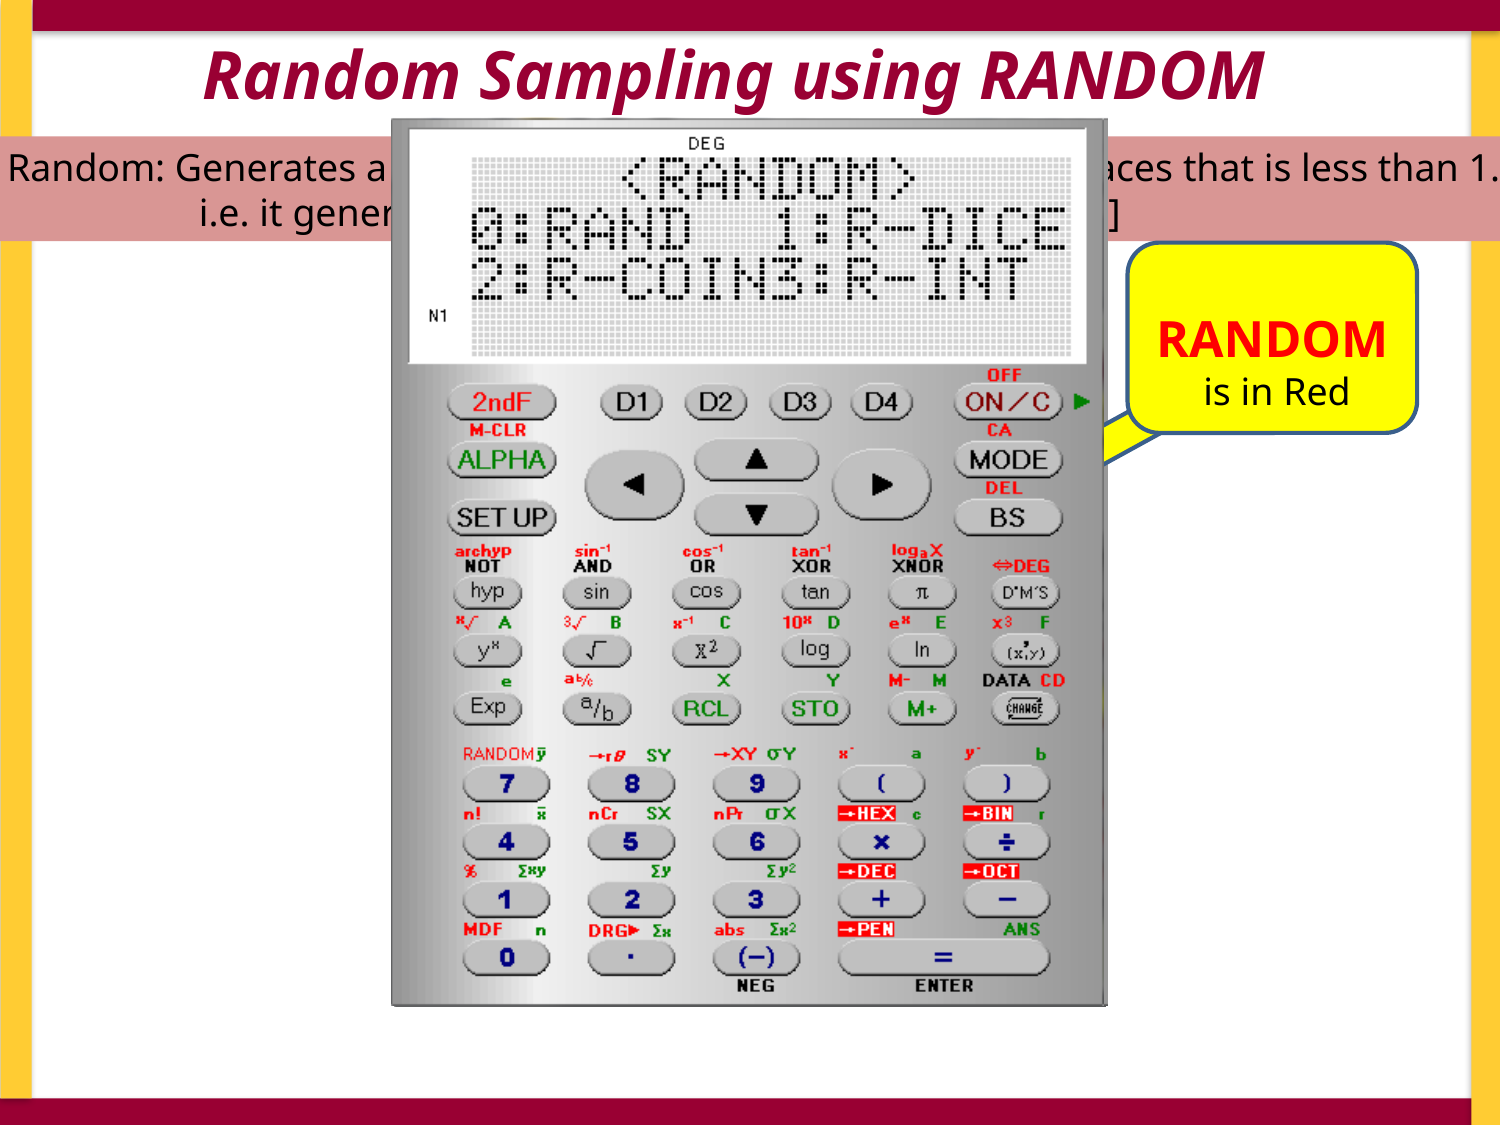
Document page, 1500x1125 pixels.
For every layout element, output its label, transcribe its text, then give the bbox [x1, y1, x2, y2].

text_box RANDOM is in Red [1125, 240, 1420, 436]
text_box Random: Generates a pseudo random number to 3 decimal places that is less than 1. i.e. it generates a random number in the range [0, 1] [0, 136, 385, 242]
picture [390, 117, 1108, 1008]
text_box Random: Generates a pseudo random number to 3 decimal places that is less than 1. i.e. it generates a random number in the range [0, 1] [1113, 136, 1500, 242]
text_box Random Sampling using RANDOM [51, 25, 1418, 120]
text_box [1113, 410, 1160, 462]
